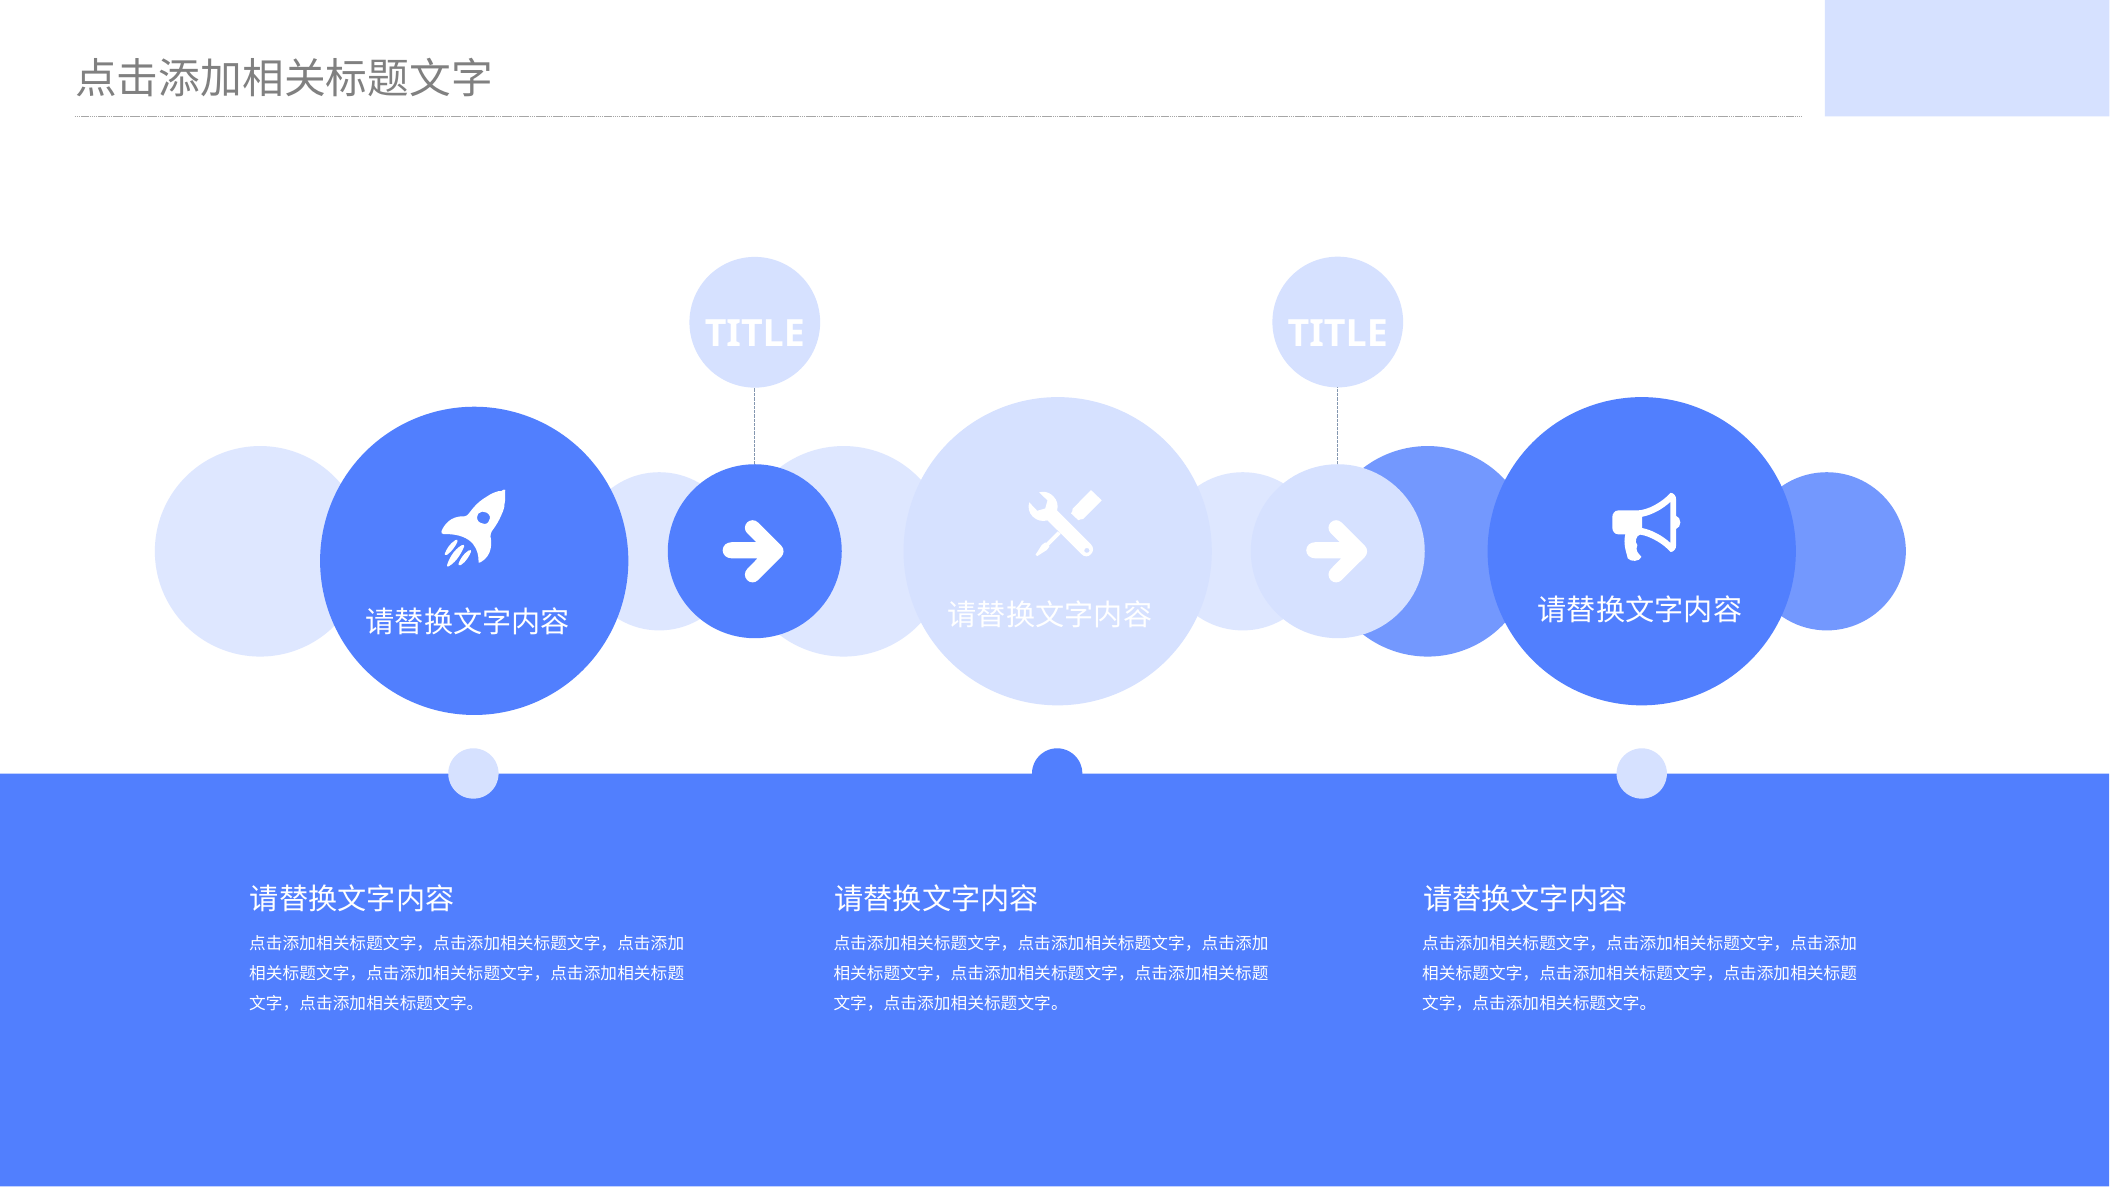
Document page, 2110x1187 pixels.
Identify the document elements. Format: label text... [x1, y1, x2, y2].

text_box 点击添加相关标题文字，点击添加相关标题文字，点击添加相关标题文字，点击添加相关标题文字，点击添加相关标题文字，点击添加相关标题文字。 [818, 915, 1297, 1020]
text_box [1030, 747, 1084, 800]
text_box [154, 256, 1906, 716]
text_box [0, 773, 2110, 1187]
text_box 请替换文字内容 [235, 865, 470, 923]
text_box 请替换文字内容 [819, 865, 1055, 923]
text_box [447, 747, 500, 800]
text_box 点击添加相关标题文字 [59, 44, 563, 107]
text_box [1615, 747, 1668, 800]
text_box 请替换文字内容 [1408, 865, 1643, 923]
text_box 点击添加相关标题文字，点击添加相关标题文字，点击添加相关标题文字，点击添加相关标题文字，点击添加相关标题文字，点击添加相关标题文字。 [1407, 915, 1886, 1020]
text_box 点击添加相关标题文字，点击添加相关标题文字，点击添加相关标题文字，点击添加相关标题文字，点击添加相关标题文字，点击添加相关标题文字。 [234, 915, 713, 1020]
